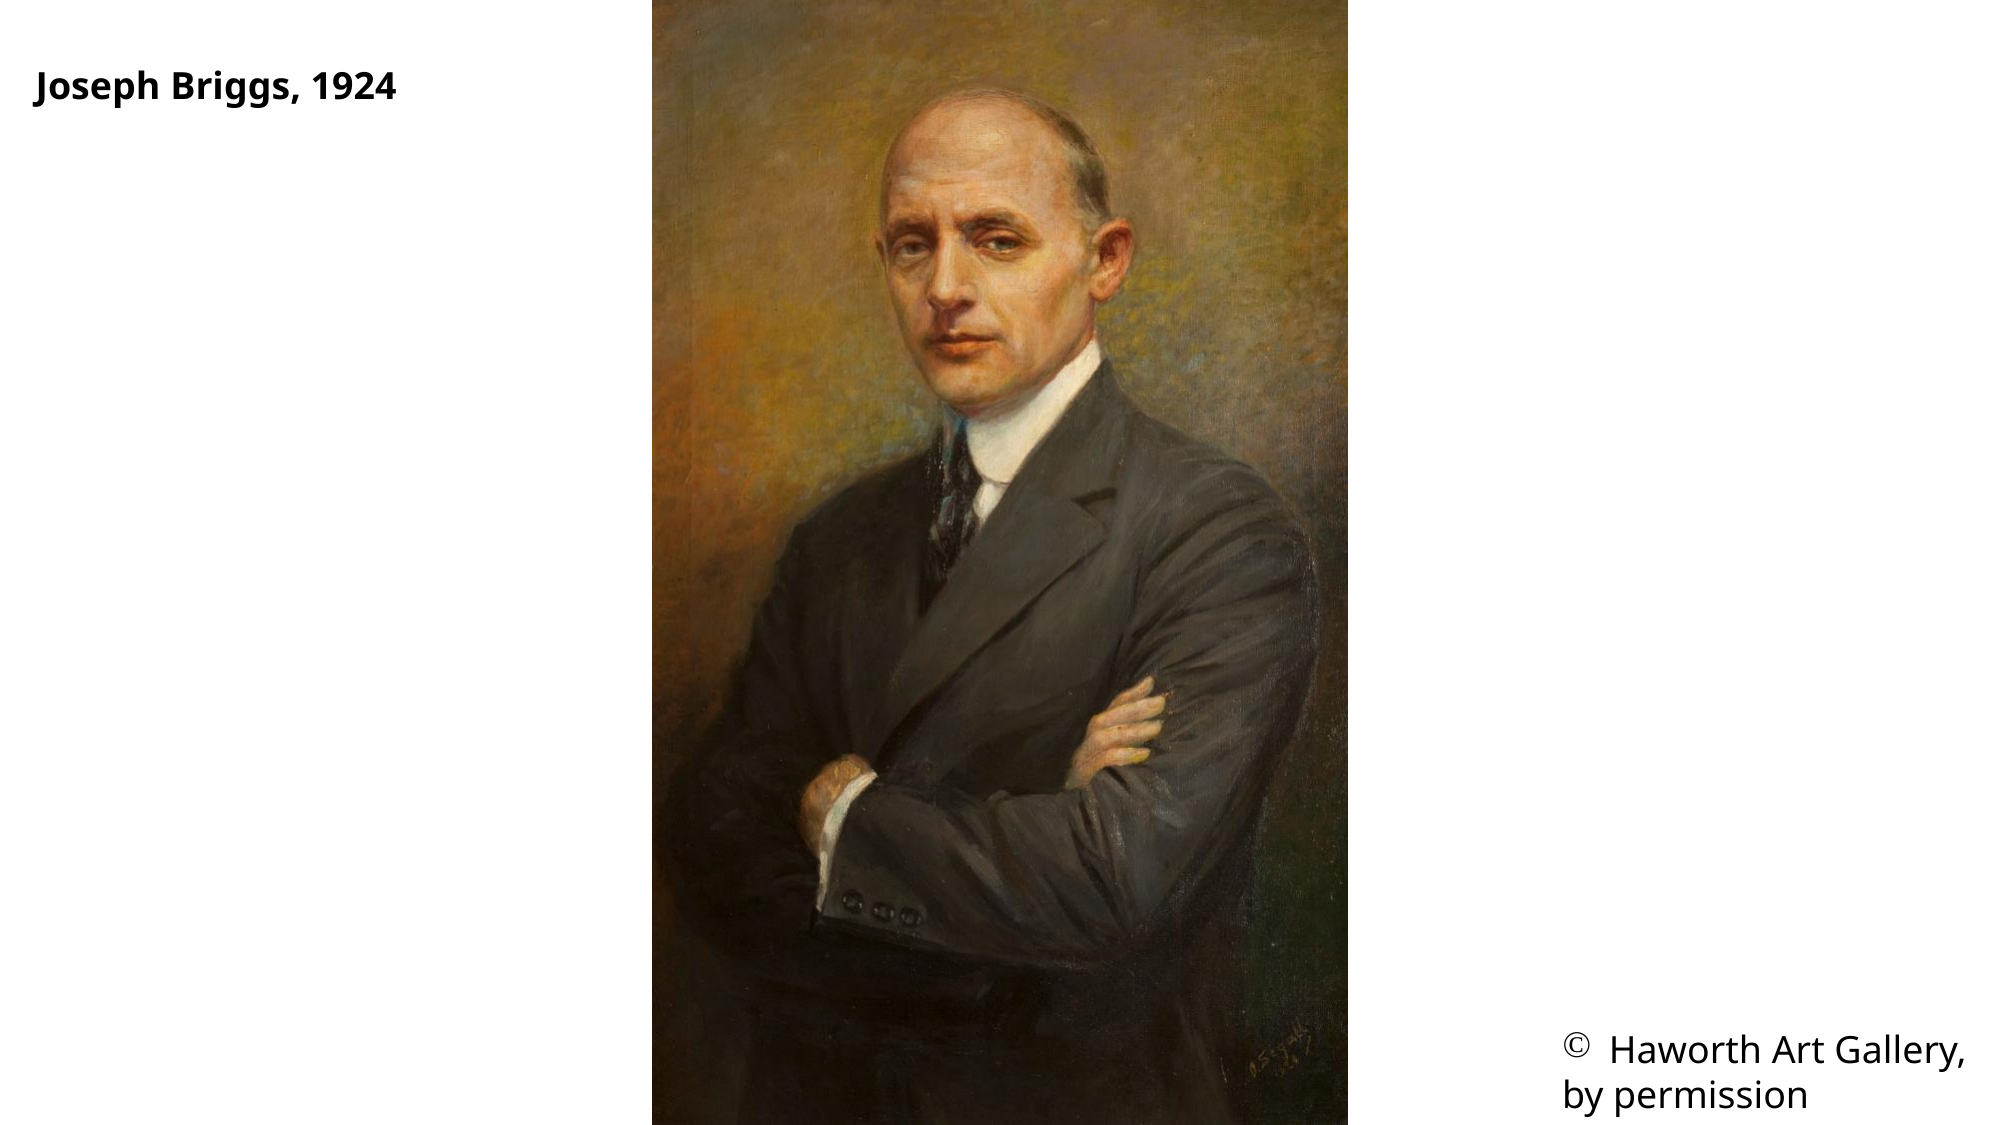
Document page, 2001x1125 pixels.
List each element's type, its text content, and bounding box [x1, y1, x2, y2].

text_box Haworth Art Gallery, by permission [1547, 1018, 2000, 1124]
picture [652, 0, 1348, 1125]
text_box Joseph Briggs, 1924 [20, 55, 427, 115]
